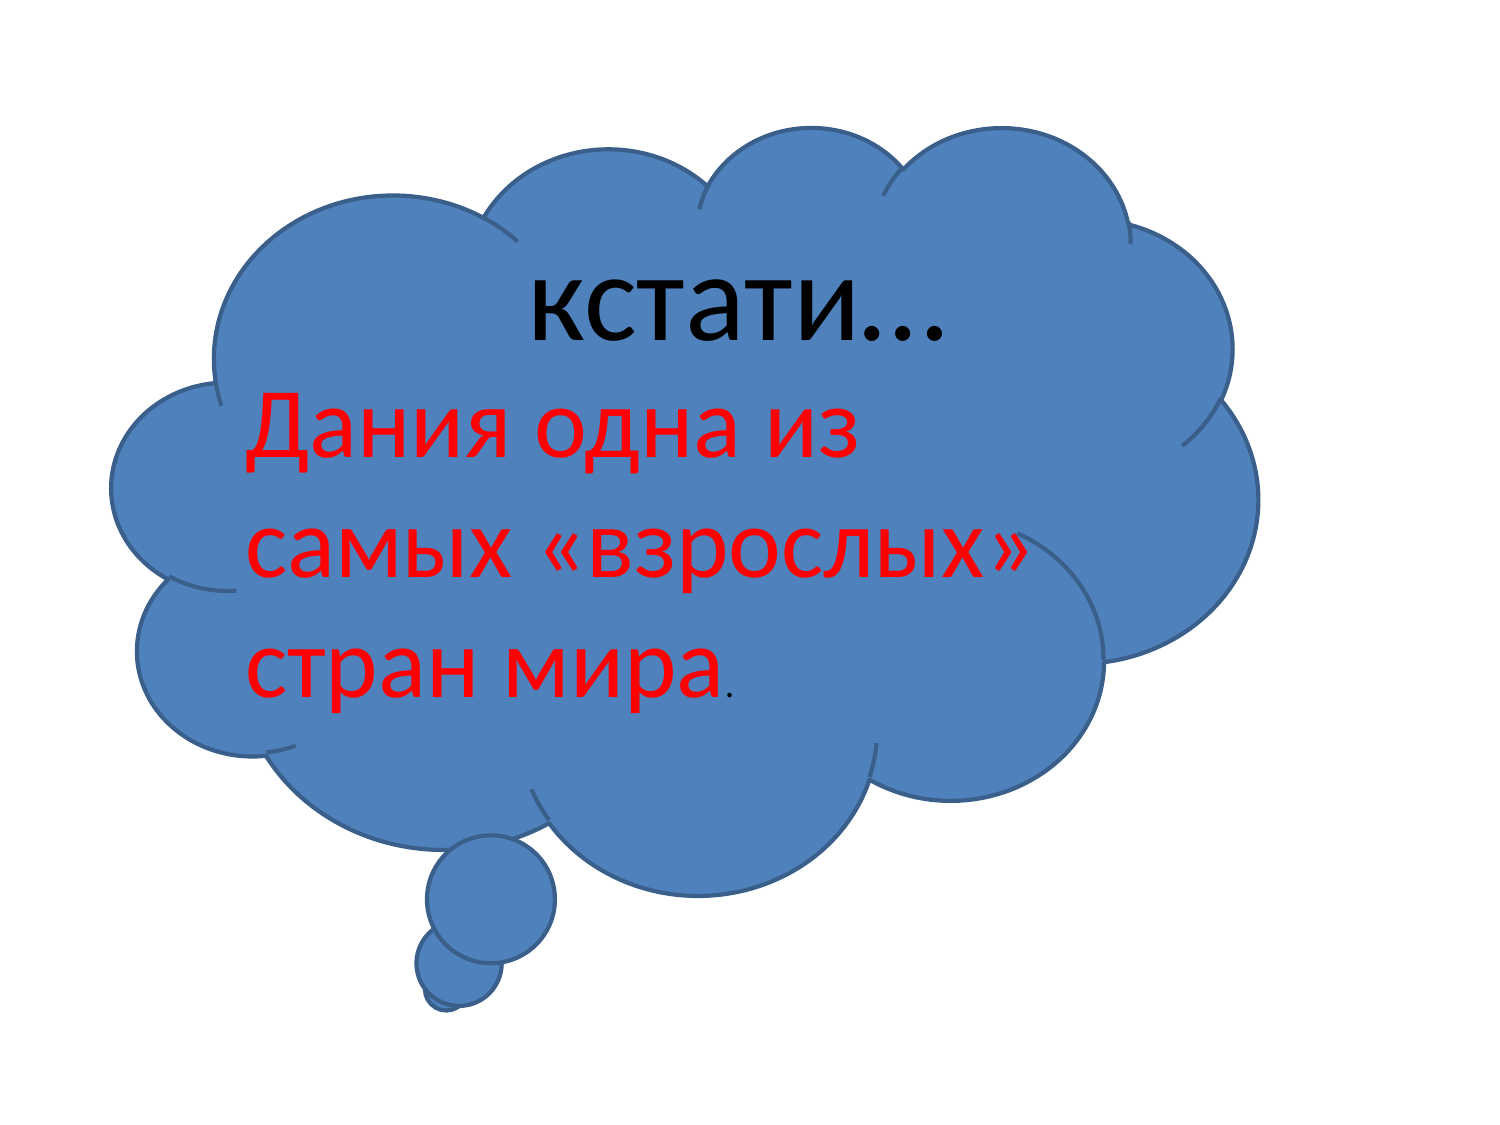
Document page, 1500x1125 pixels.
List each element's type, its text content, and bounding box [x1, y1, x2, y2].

text_box [108, 125, 1261, 1013]
text_box кстати… [504, 208, 963, 349]
text_box Дания одна из самых «взрослых» стран мира. [230, 349, 1105, 725]
